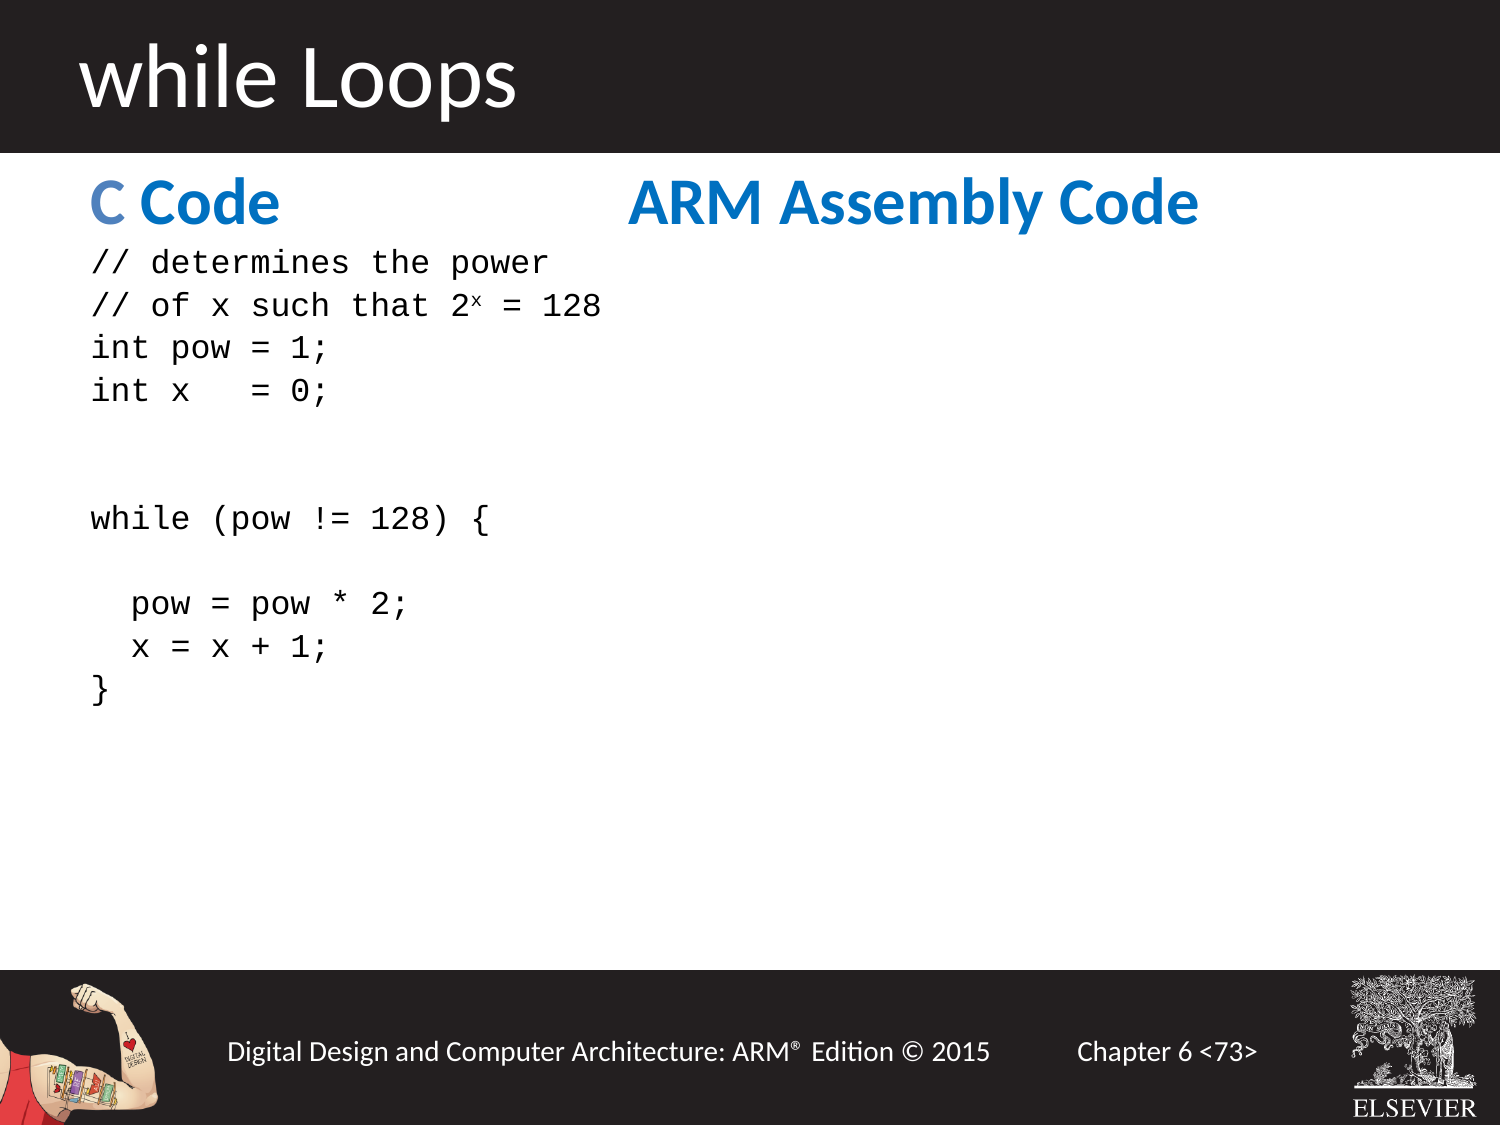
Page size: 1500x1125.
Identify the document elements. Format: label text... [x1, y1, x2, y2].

picture [1350, 974, 1477, 1117]
text_box while Loops [63, 8, 1488, 133]
text_box [87, 835, 1413, 1025]
text_box ARM Assembly Code [613, 159, 1426, 835]
text_box C Code // determines the power // of x such that 2x = 128 int pow = 1; int x = 0; while (pow != 128) { pow = pow * 2; x = x + 1; } [75, 159, 726, 847]
picture [0, 979, 163, 1125]
